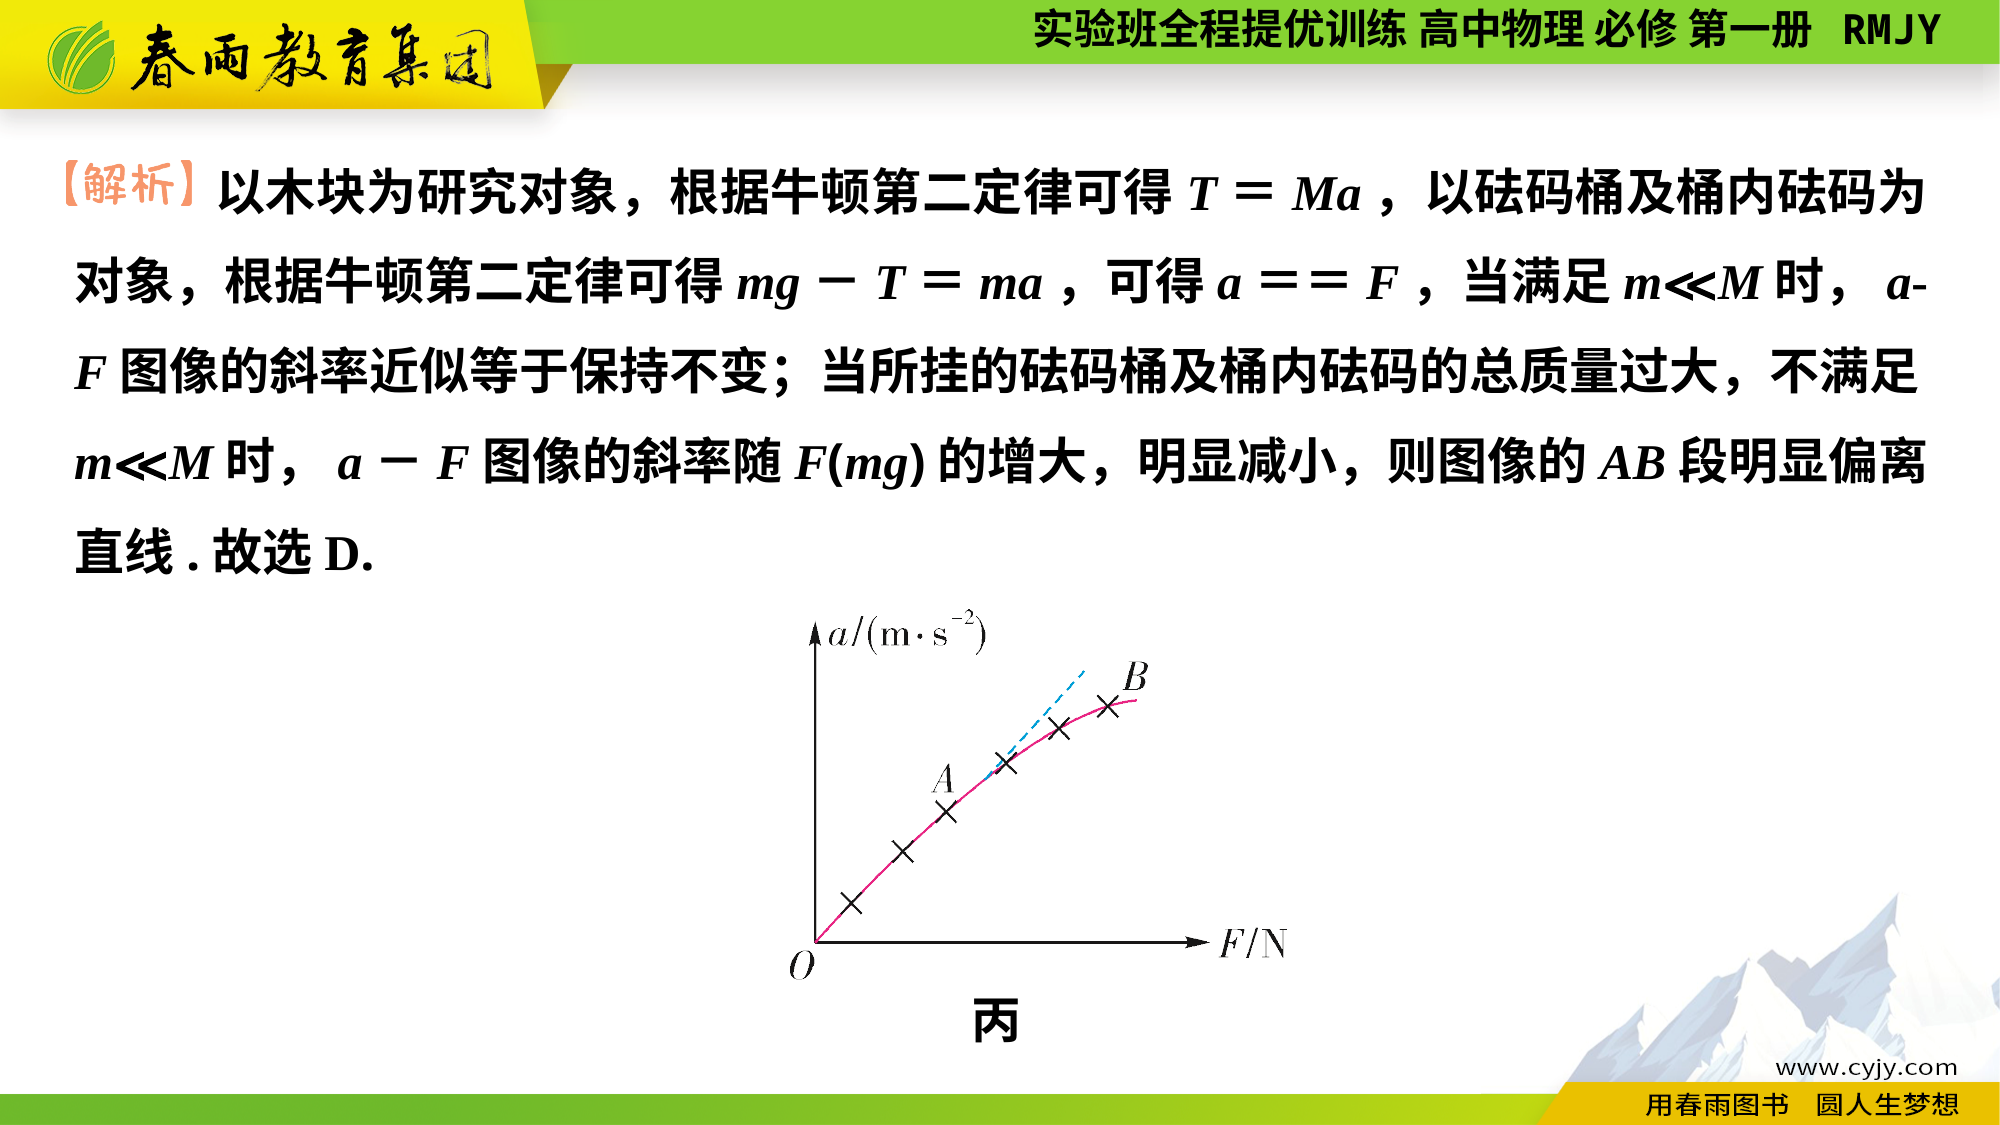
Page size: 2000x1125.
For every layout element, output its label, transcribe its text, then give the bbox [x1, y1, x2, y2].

text_box 丙 [956, 988, 1036, 1056]
picture [0, 0, 2000, 1125]
